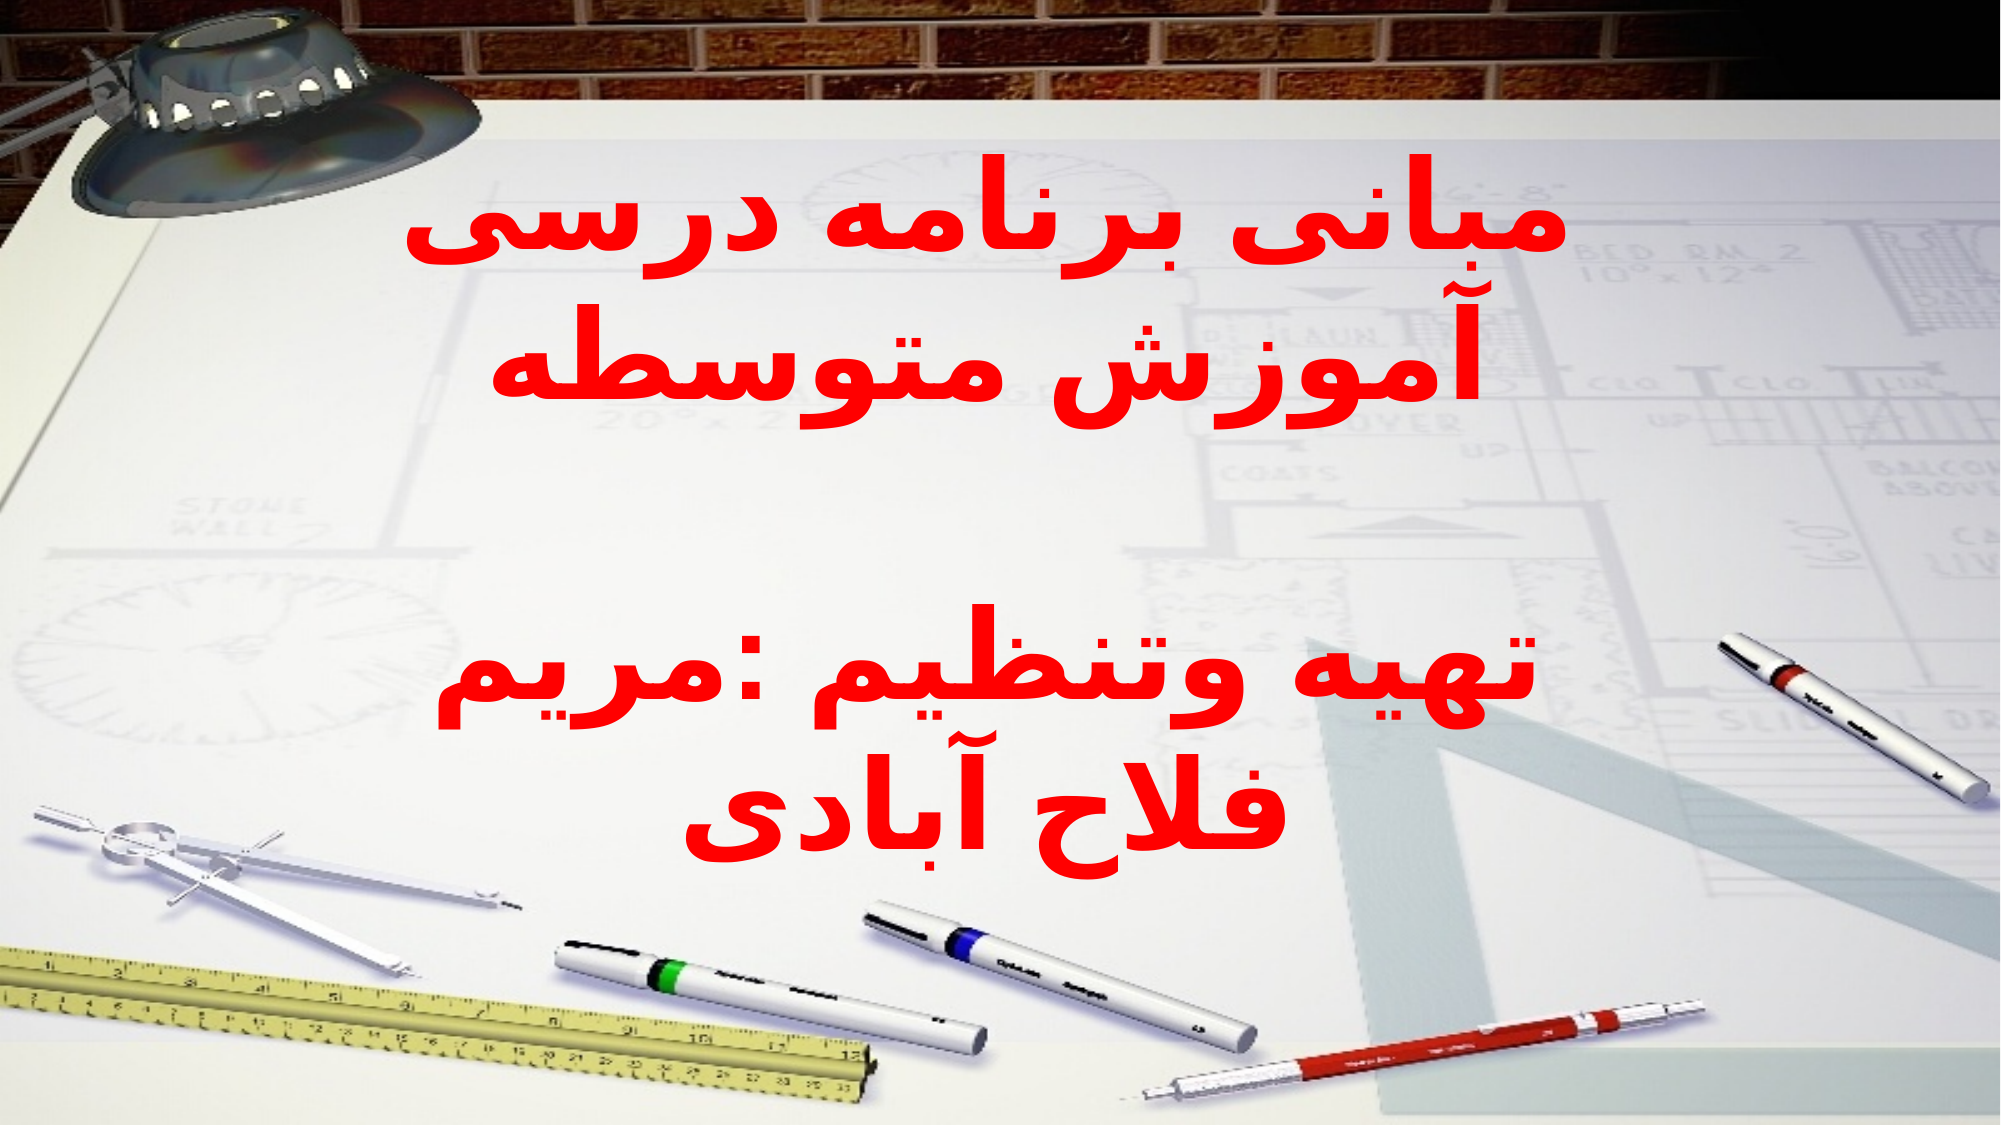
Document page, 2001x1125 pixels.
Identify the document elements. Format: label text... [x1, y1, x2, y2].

picture [0, 0, 2001, 1125]
title مبانی برنامه درسی آموزش متوسطه تهیه وتنظیم :مریم فلاح آبادی [350, 162, 1625, 838]
